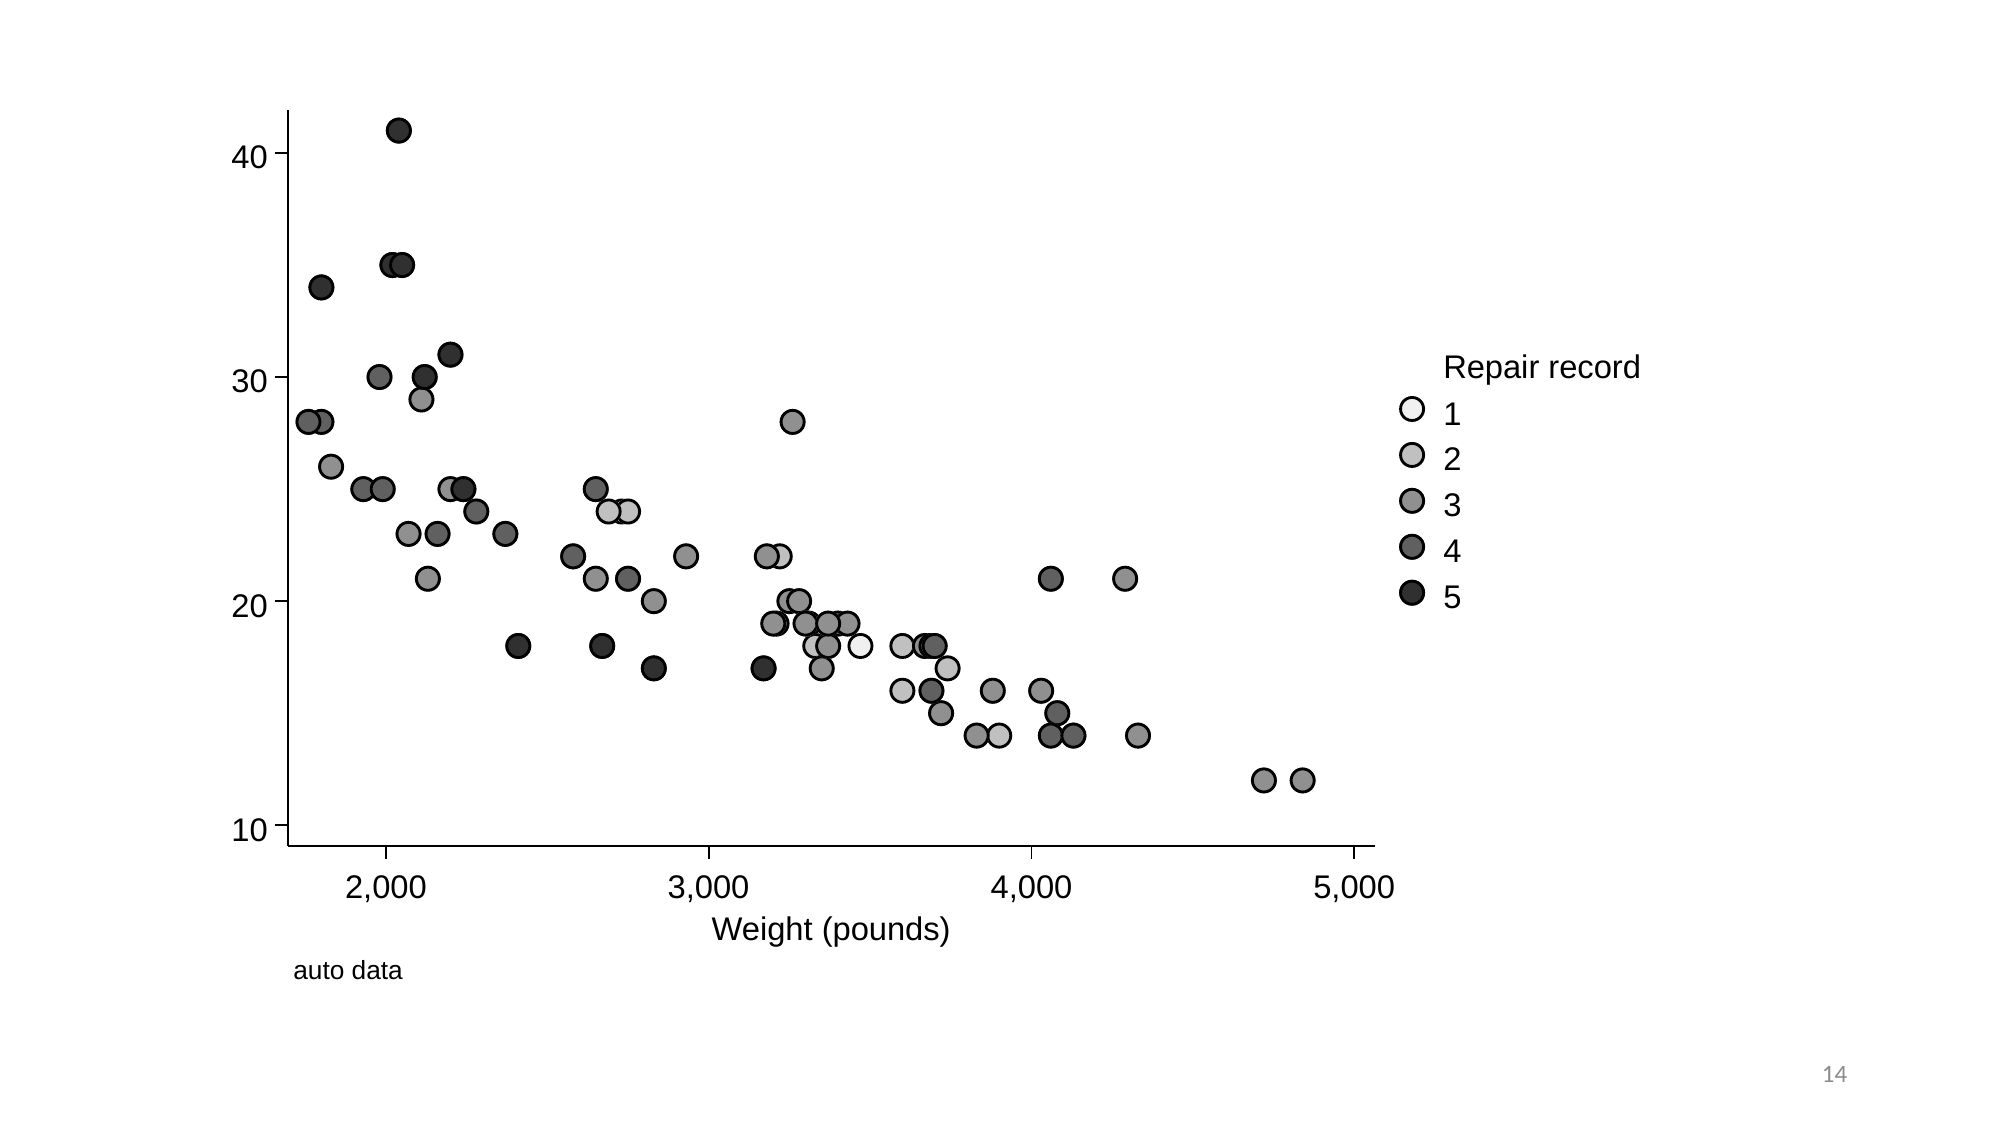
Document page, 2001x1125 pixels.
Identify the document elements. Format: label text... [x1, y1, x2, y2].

picture [134, 76, 1709, 1022]
slide_number 14 [1412, 1042, 1863, 1103]
